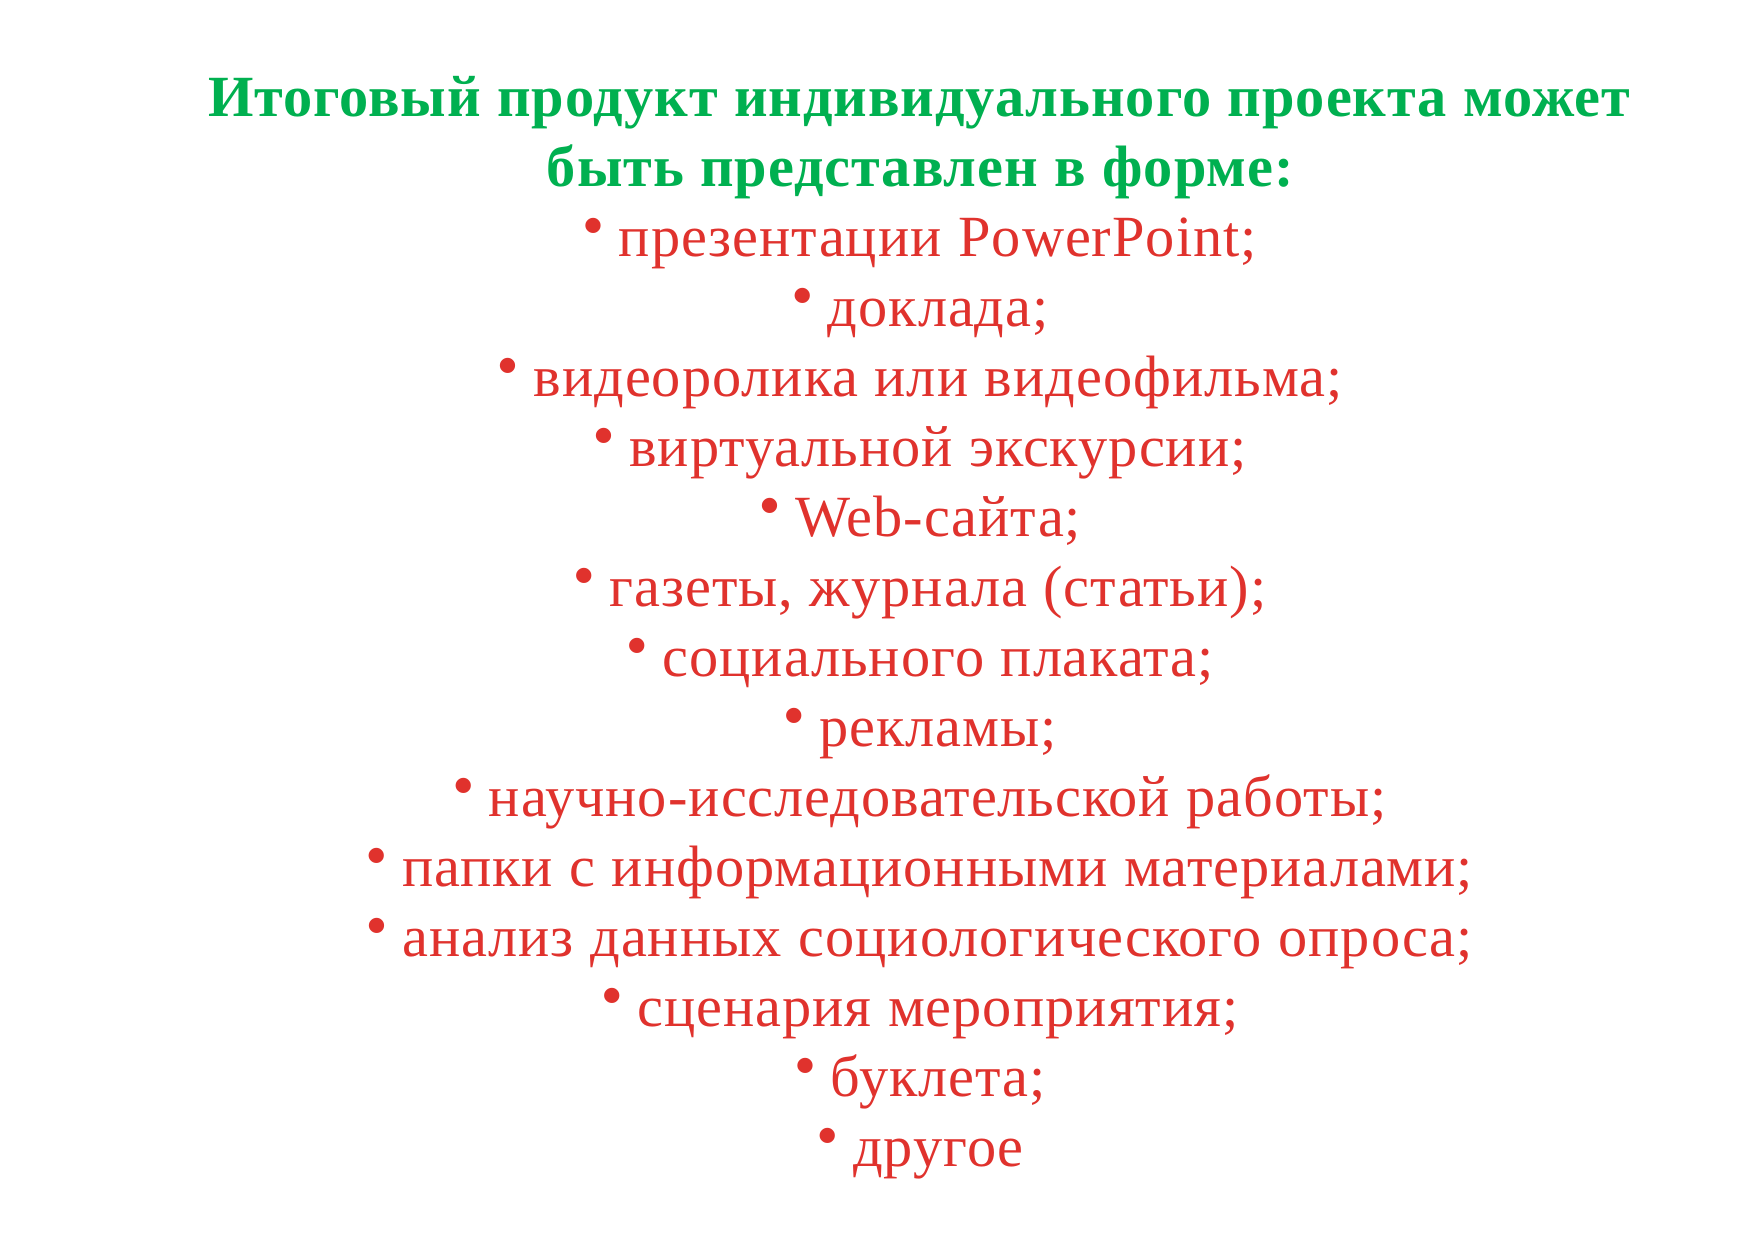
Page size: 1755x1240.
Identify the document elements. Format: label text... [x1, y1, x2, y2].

text_box Итоговый продукт индивидуального проекта может быть представлен в форме: презентации PowerPoint; доклада; видеоролика или видеофильма; виртуальной экскурсии; Web-сайта; газеты, журнала (статьи); социального плаката; рекламы; научно-исследовательской работы; папки с информационными материалами; анализ данных социологического опроса; сценария мероприятия; буклета; другое [177, 50, 1665, 1185]
